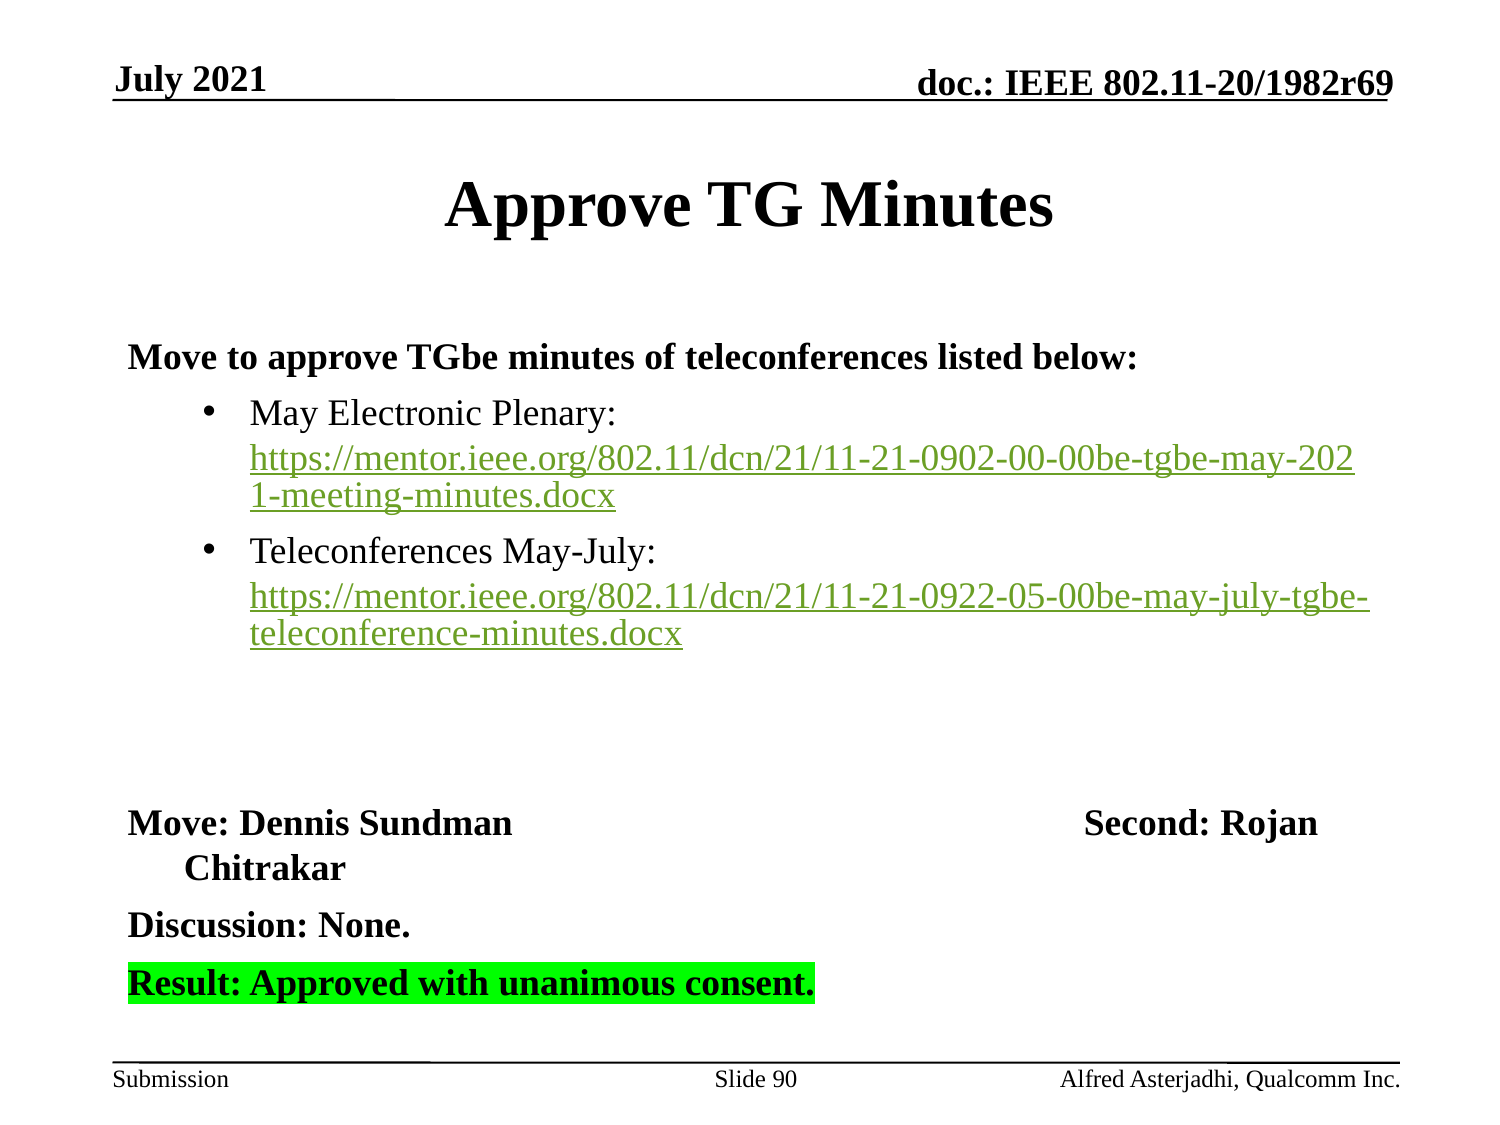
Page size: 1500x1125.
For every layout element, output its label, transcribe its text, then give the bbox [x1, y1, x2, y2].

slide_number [114, 54, 423, 100]
title Approve TG Minutes [112, 112, 1388, 288]
list Move to approve TGbe minutes of teleconferences listed below: May Electronic Plenary: https://mentor.ieee.org/802.11/dcn/21/11-21-0902-00-00be-tgbe-may-2021-meeting-minutes.docx Teleconferences May-July: https://mentor.ieee.org/802.11/dcn/21/11-21-0922-05-00be-may-july-tgbe-teleconference-minutes.docx Move: Dennis Sundman Second: Rojan Chitrakar Discussion: None. Result: Approved with unanimous consent. [112, 324, 1388, 1000]
footer Alfred Asterjadhi, Qualcomm Inc. [878, 1061, 1402, 1093]
slide_number Slide 90 [712, 1061, 800, 1123]
